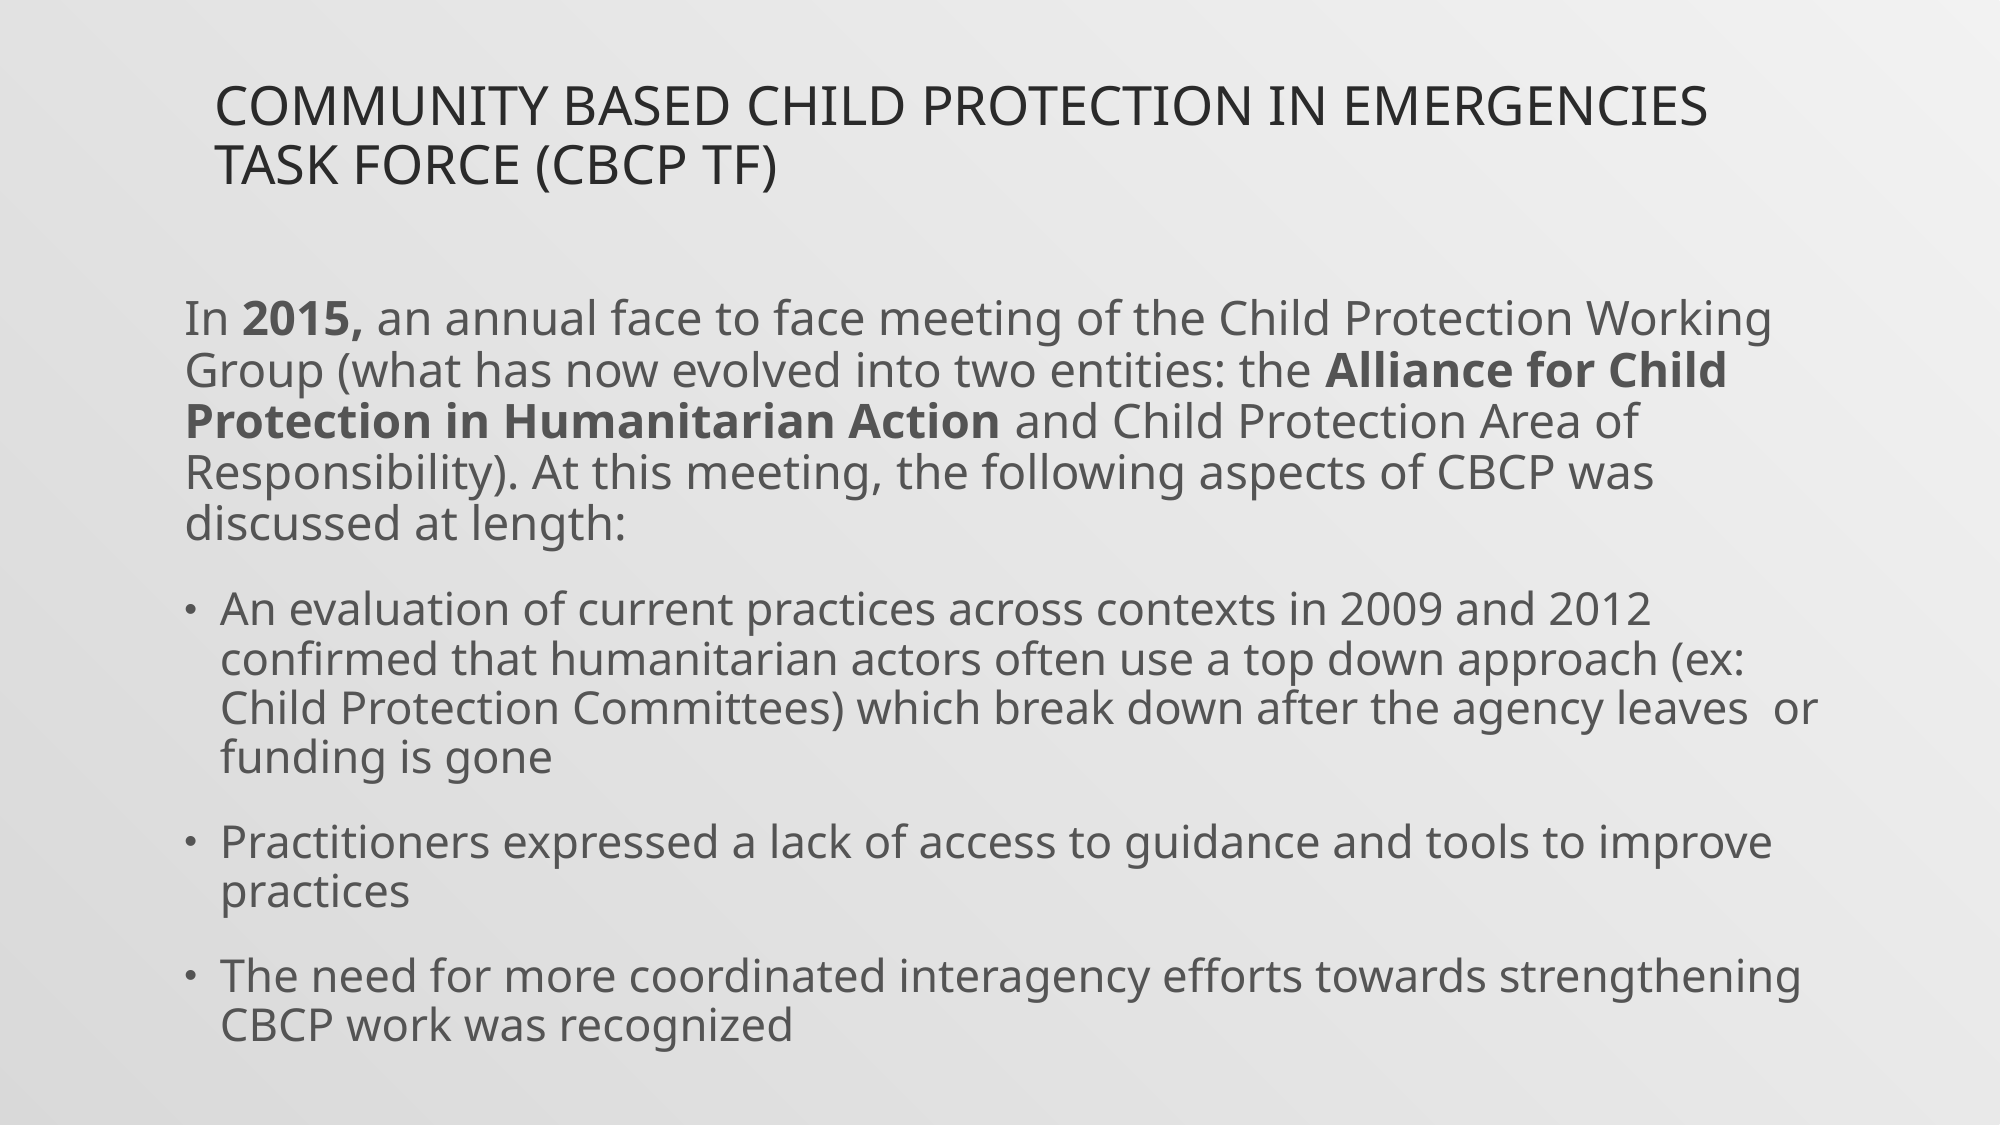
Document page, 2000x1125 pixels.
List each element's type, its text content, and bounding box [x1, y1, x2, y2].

list In 2015, an annual face to face meeting of the Child Protection Working Group (what has now evolved into two entities: the Alliance for Child Protection in Humanitarian Action and Child Protection Area of Responsibility). At this meeting, the following aspects of CBCP was discussed at length: An evaluation of current practices across contexts in 2009 and 2012 confirmed that humanitarian actors often use a top down approach (ex: Child Protection Committees) which break down after the agency leaves or funding is gone Practitioners expressed a lack of access to guidance and tools to improve practices The need for more coordinated interagency efforts towards strengthening CBCP work was recognized [162, 287, 1850, 1063]
title Community Based Child Protection in Emergencies Task Force (CBCP TF) [199, 70, 1800, 287]
